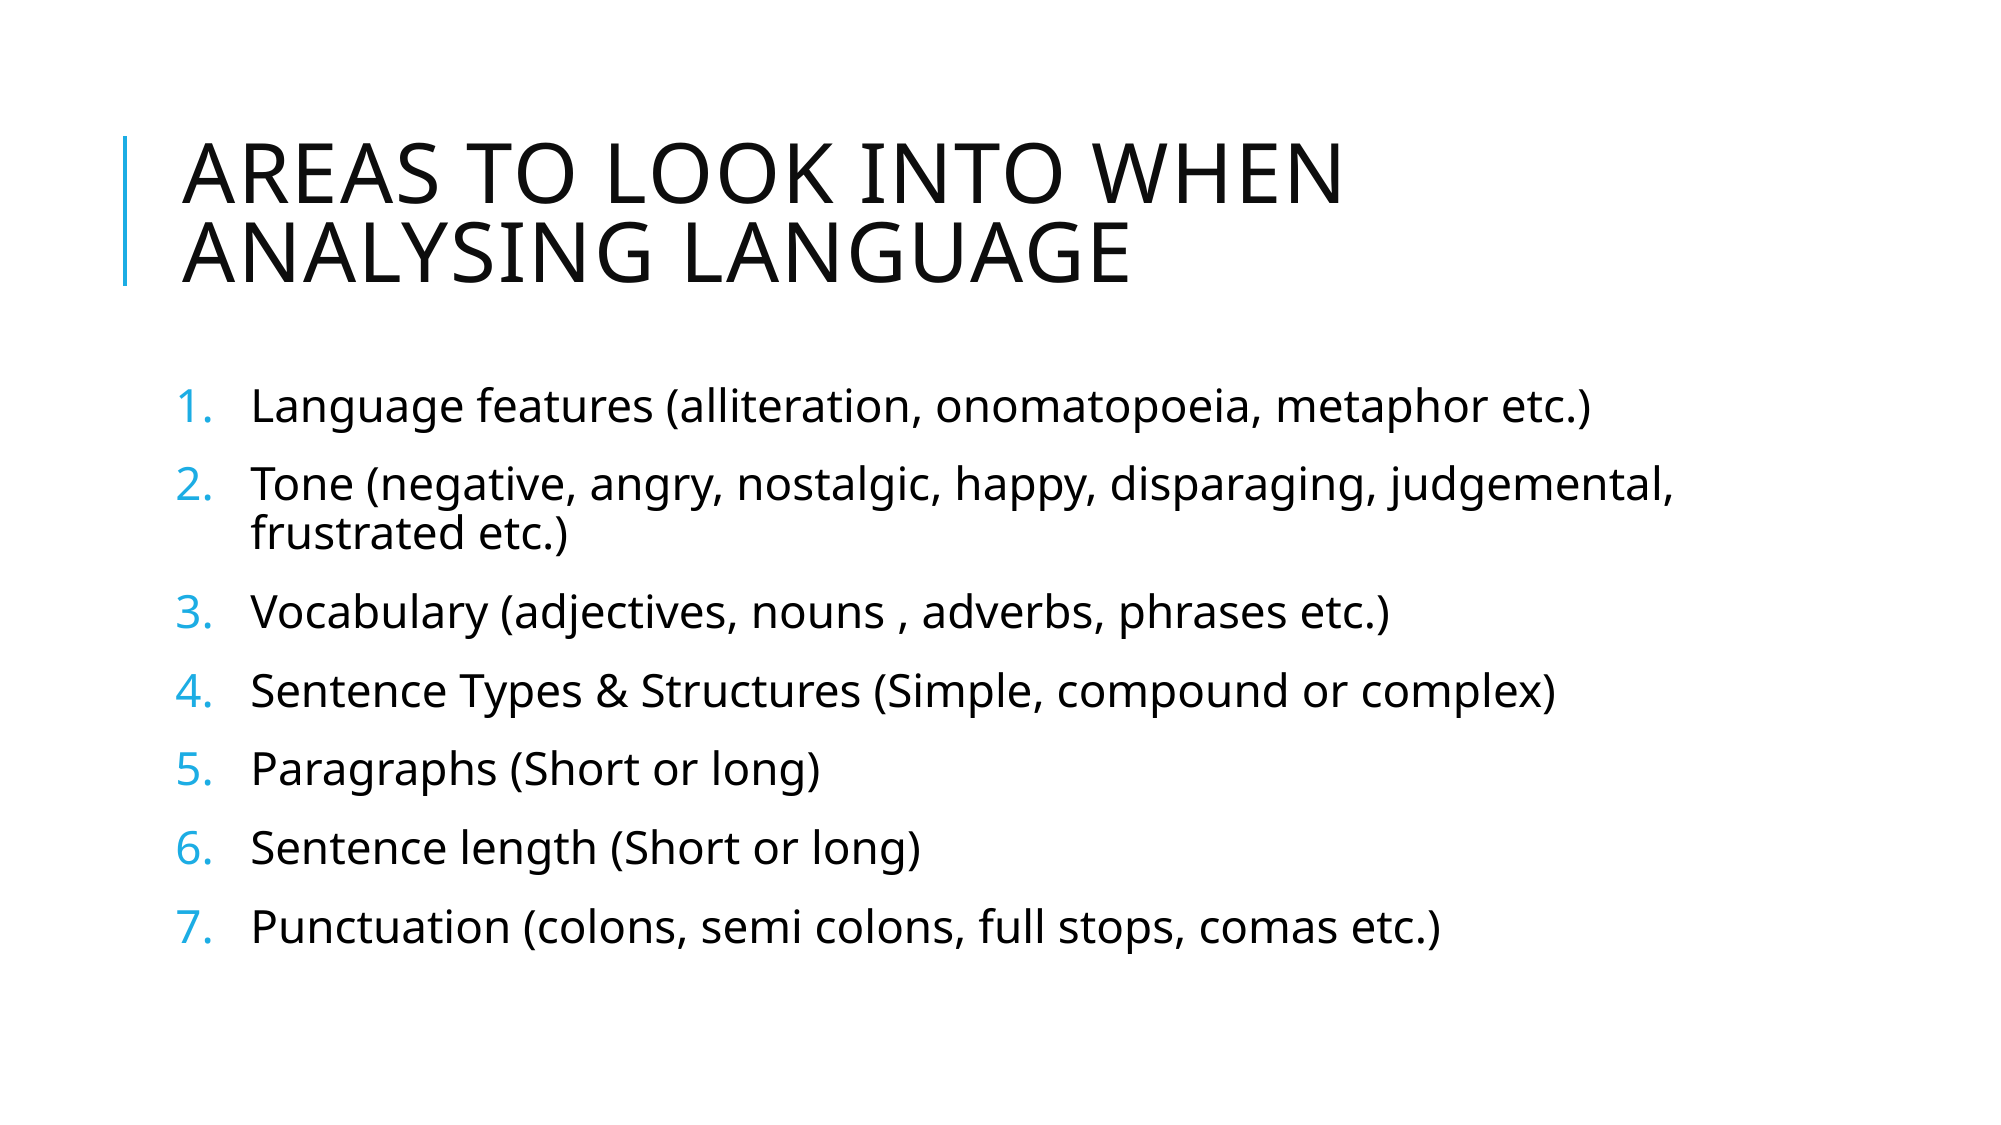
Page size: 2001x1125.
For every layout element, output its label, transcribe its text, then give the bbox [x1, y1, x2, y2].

list Language features (alliteration, onomatopoeia, metaphor etc.) Tone (negative, angry, nostalgic, happy, disparaging, judgemental, frustrated etc.) Vocabulary (adjectives, nouns , adverbs, phrases etc.) Sentence Types & Structures (Simple, compound or complex) Paragraphs (Short or long) Sentence length (Short or long) Punctuation (colons, semi colons, full stops, comas etc.) [168, 375, 1763, 1035]
title Areas to look into when analysing language [168, 96, 1763, 342]
